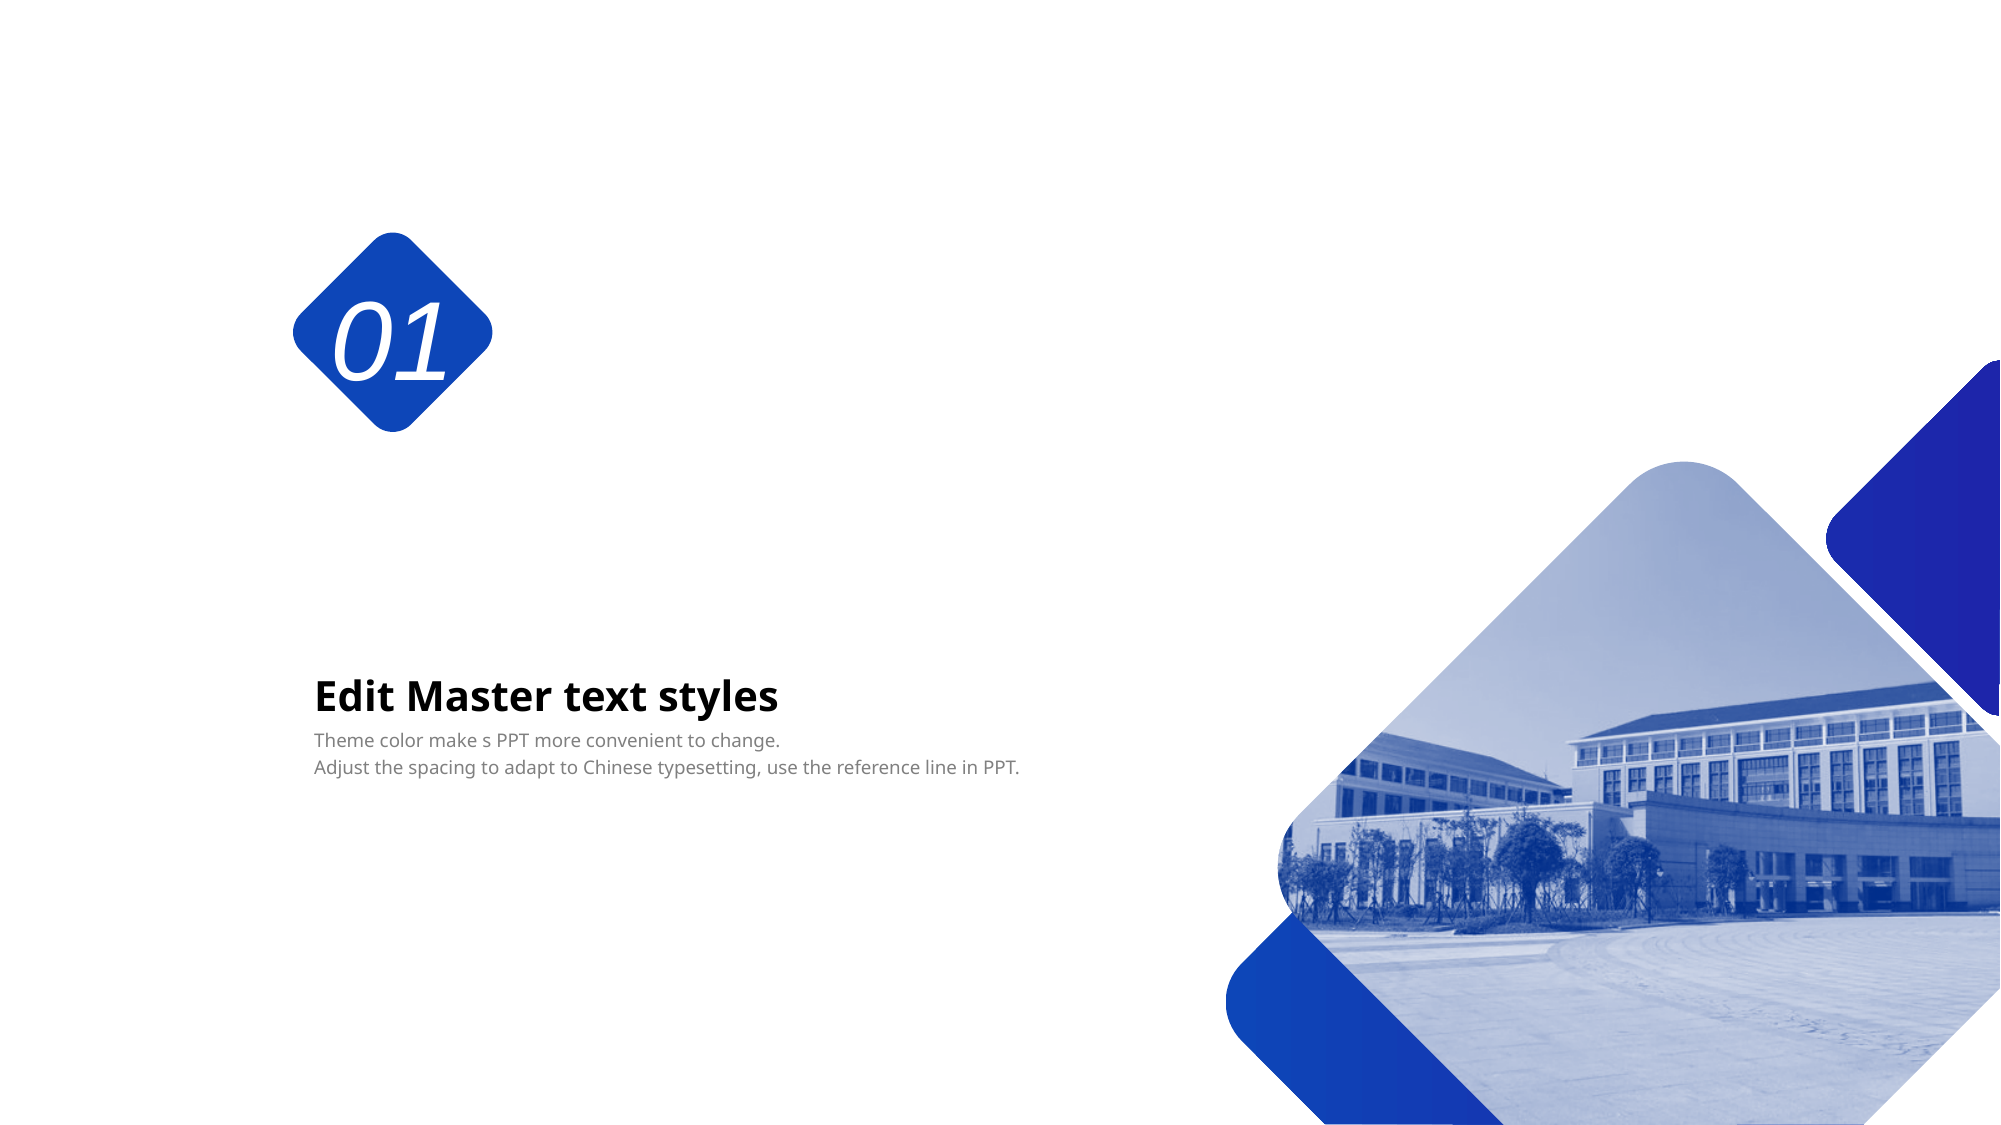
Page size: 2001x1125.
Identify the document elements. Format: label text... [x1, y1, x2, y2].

list Theme color make s PPT more convenient to change. Adjust the spacing to adapt to Chinese typesetting, use the reference line in PPT. [299, 716, 1085, 813]
title 01 [250, 172, 536, 413]
list Edit Master text styles [299, 637, 1085, 708]
